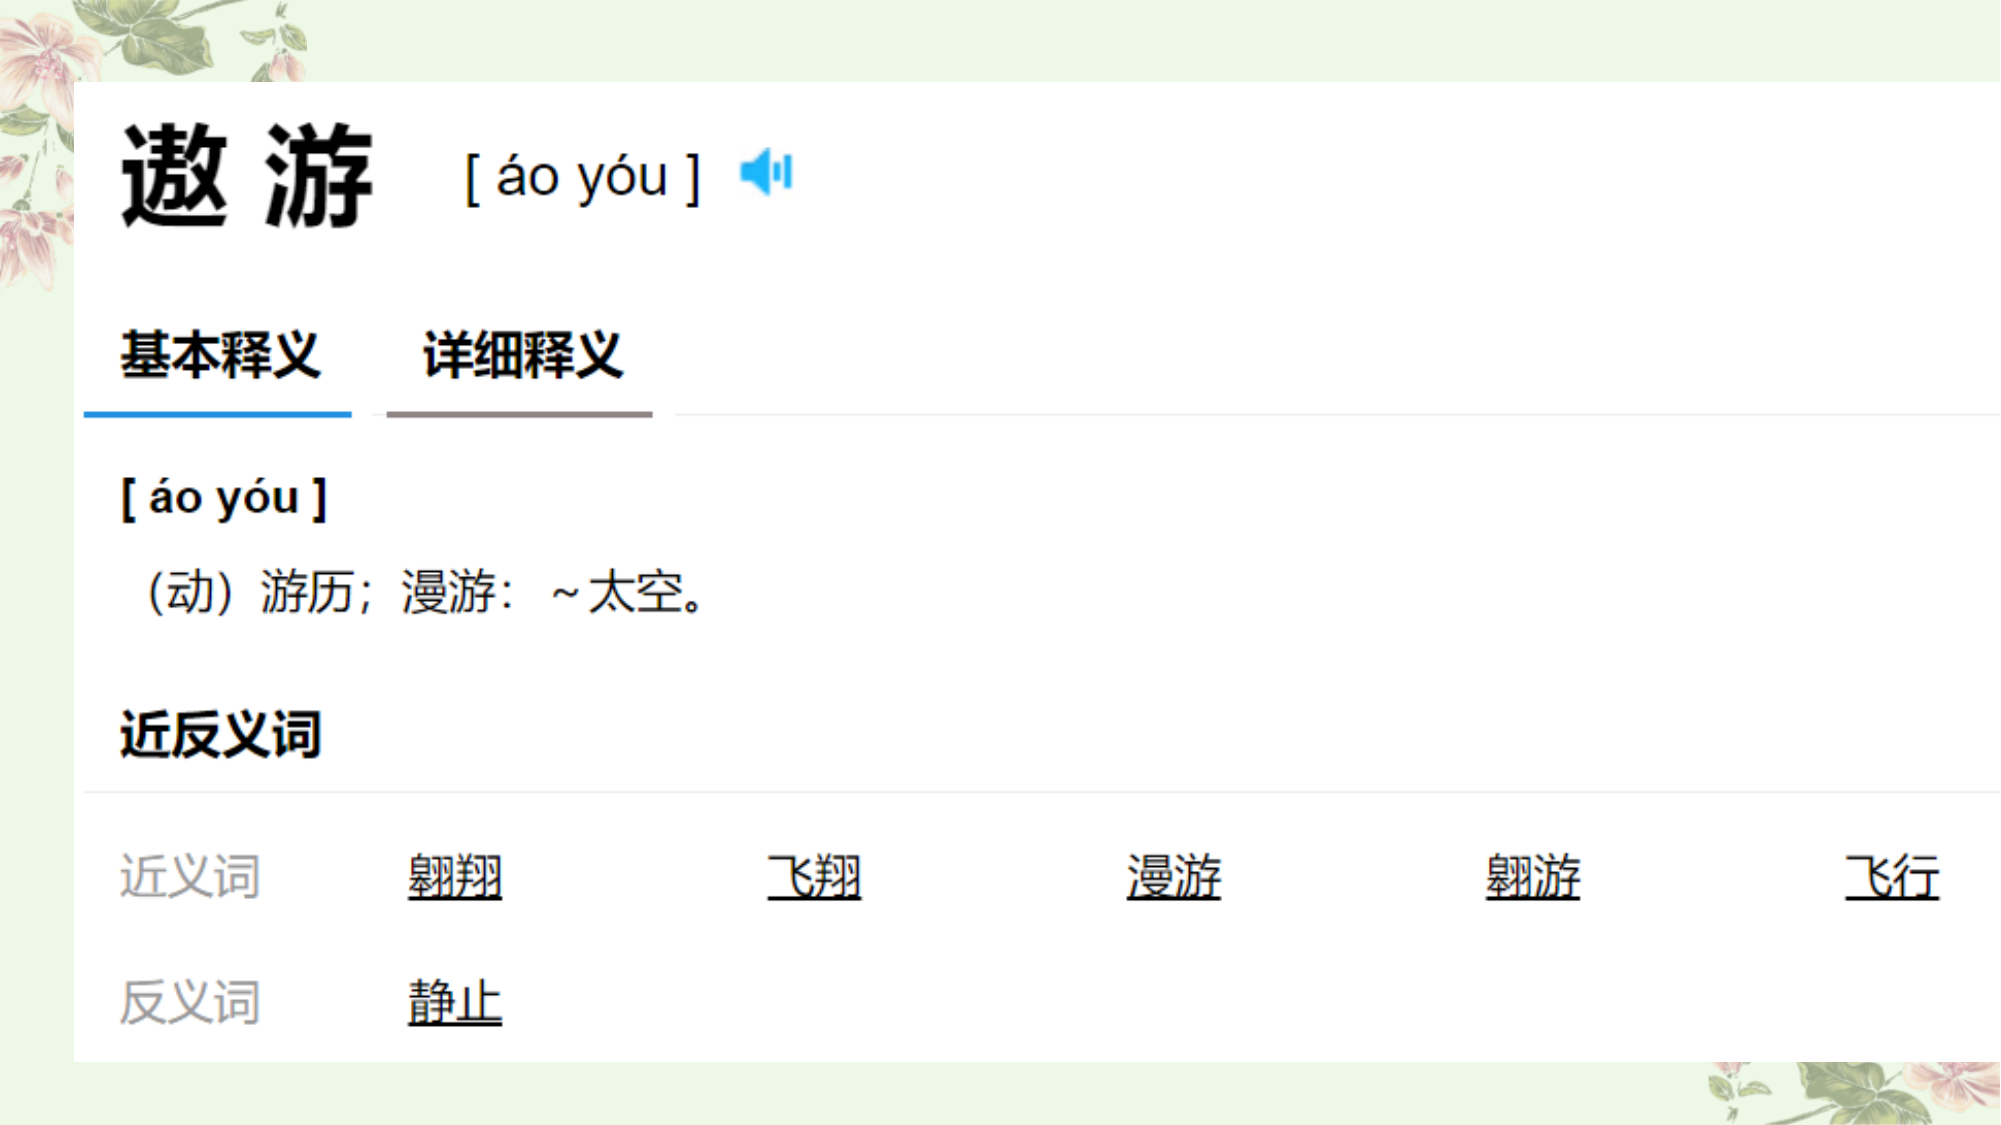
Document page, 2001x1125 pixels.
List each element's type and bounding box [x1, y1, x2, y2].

picture [1708, 1062, 2000, 1125]
list [74, 82, 2000, 1062]
picture [0, 0, 307, 292]
